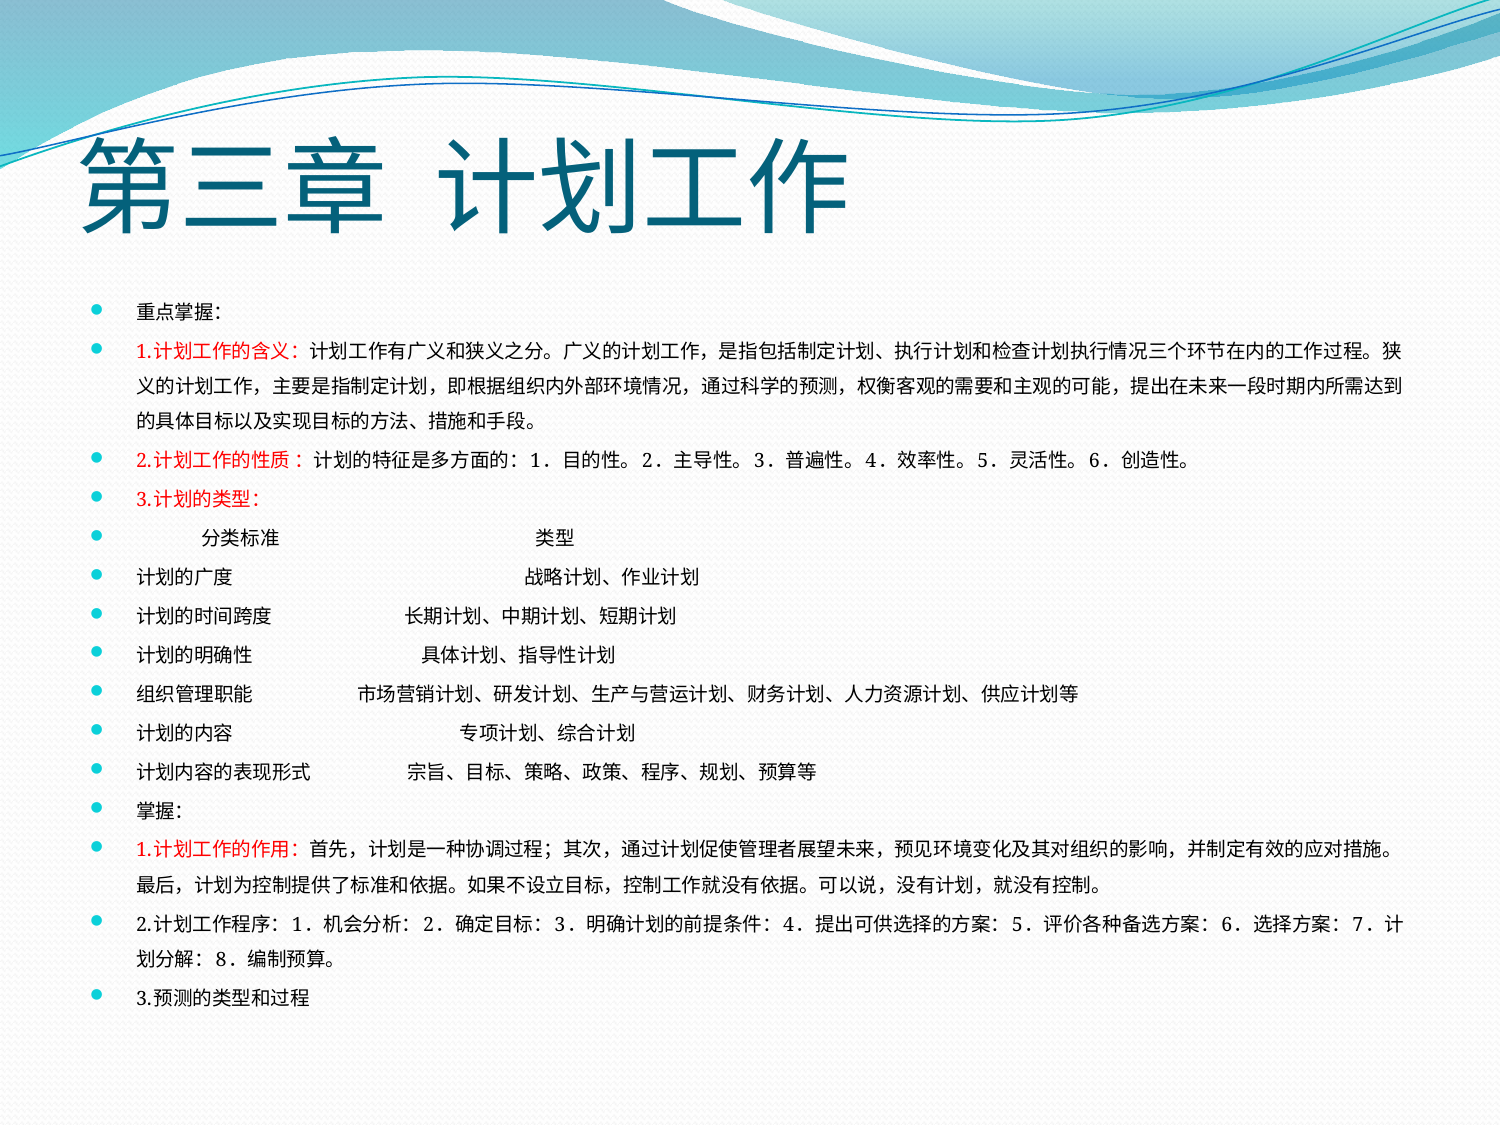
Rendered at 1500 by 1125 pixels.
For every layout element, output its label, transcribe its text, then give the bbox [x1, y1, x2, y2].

title 第三章 计划工作 [75, 58, 1425, 247]
list 重点掌握： 1.计划工作的含义：计划工作有广义和狭义之分。广义的计划工作，是指包括制定计划、执行计划和检查计划执行情况三个环节在内的工作过程。狭义的计划工作，主要是指制定计划，即根据组织内外部环境情况，通过科学的预测，权衡客观的需要和主观的可能，提出在未来一段时期内所需达到的具体目标以及实现目标的方法、措施和手段。 2.计划工作的性质 ：计划的特征是多方面的：1．目的性。2．主导性。3．普遍性。4．效率性。5．灵活性。6．创造性。 3.计划的类型： 分类标准 类型 计划的广度 战略计划、作业计划 计划的时间跨度 长期计划、中期计划、短期计划 计划的明确性 具体计划、指导性计划 组织管理职能 市场营销计划、研发计划、生产与营运计划、财务计划、人力资源计划、供应计划等 计划的内容 专项计划、综合计划 计划内容的表现形式 宗旨、目标、策略、政策、程序、规划、预算等 掌握： 1.计划工作的作用：首先，计划是一种协调过程；其次，通过计划促使管理者展望未来，预见环境变化及其对组织的影响，并制定有效的应对措施。最后，计划为控制提供了标准和依据。如果不设立目标，控制工作就没有依据。可以说，没有计划，就没有控制。 2.计划工作程序：1．机会分析：2．确定目标：3．明确计划的前提条件：4．提出可供选择的方案：5．评价各种备选方案：6．选择方案：7．计划分解：8．编制预算。 3.预测的类型和过程 [75, 281, 1425, 1038]
